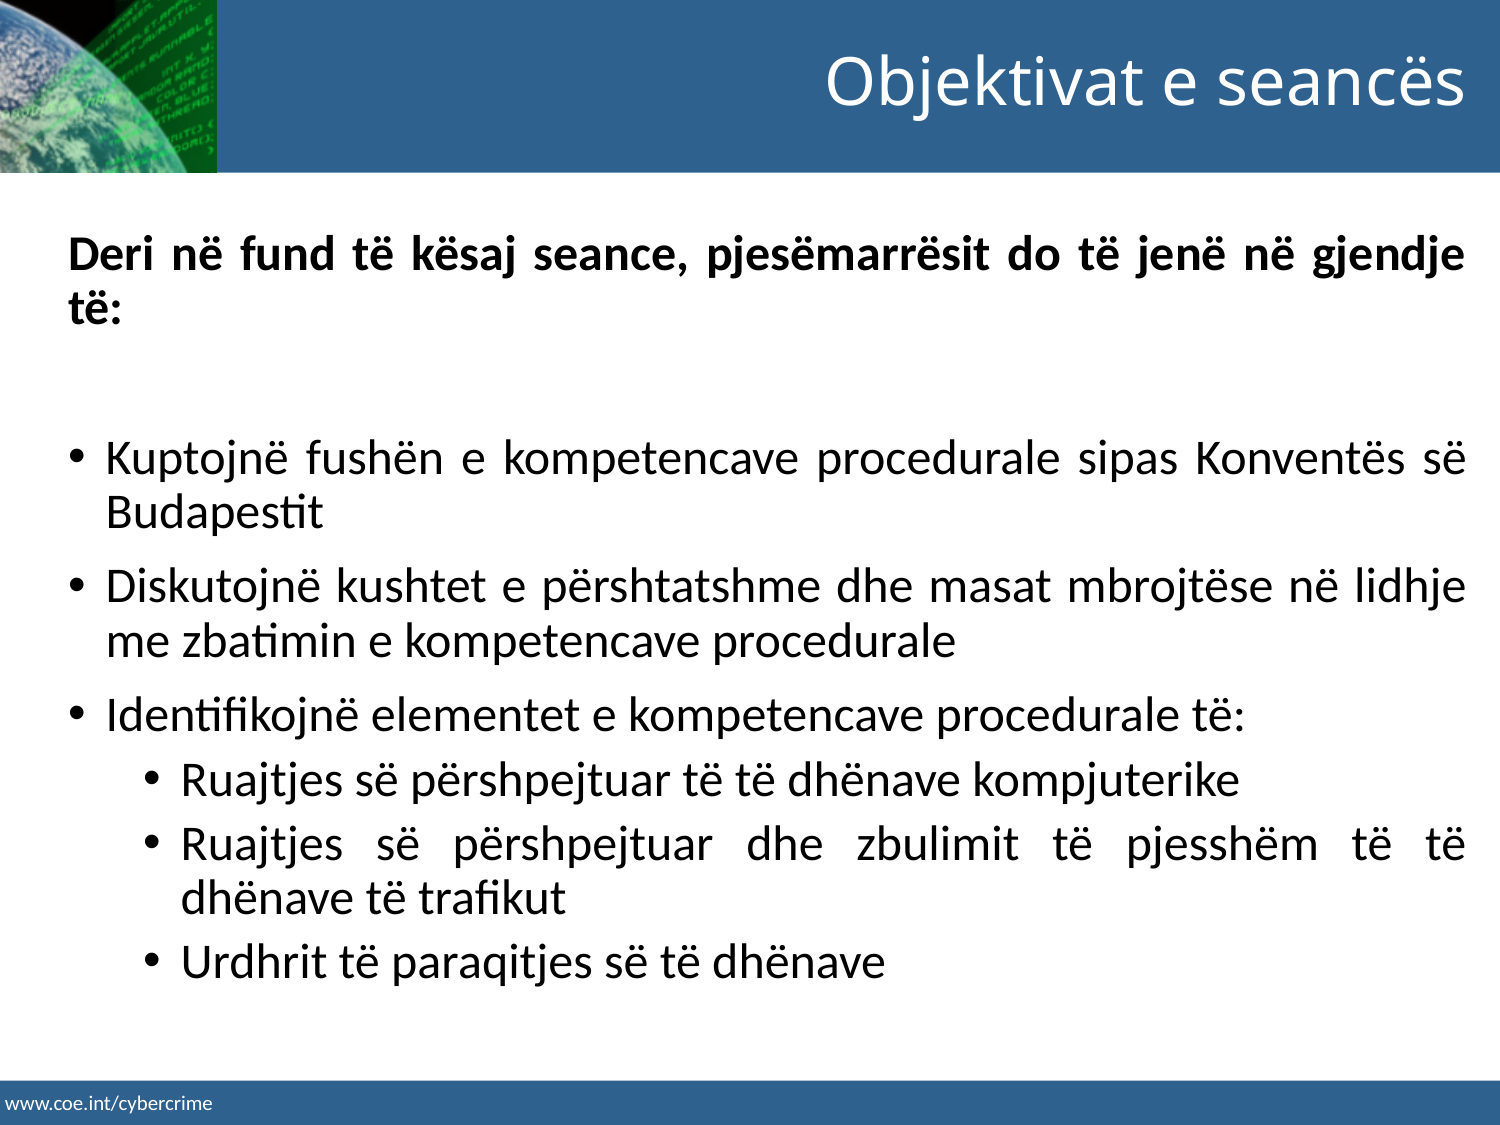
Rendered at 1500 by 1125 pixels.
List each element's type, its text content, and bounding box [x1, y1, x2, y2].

list Deri në fund të kësaj seance, pjesëmarrësit do të jenë në gjendje të: Kuptojnë fushën e kompetencave procedurale sipas Konventës së Budapestit Diskutojnë kushtet e përshtatshme dhe masat mbrojtëse në lidhje me zbatimin e kompetencave procedurale Identifikojnë elementet e kompetencave procedurale të: Ruajtjes së përshpejtuar të të dhënave kompjuterike Ruajtjes së përshpejtuar dhe zbulimit të pjesshëm të të dhënave të trafikut Urdhrit të paraqitjes së të dhënave [53, 219, 1483, 1080]
text_box Objektivat e seancës [230, 31, 1483, 126]
picture [0, 1, 217, 173]
